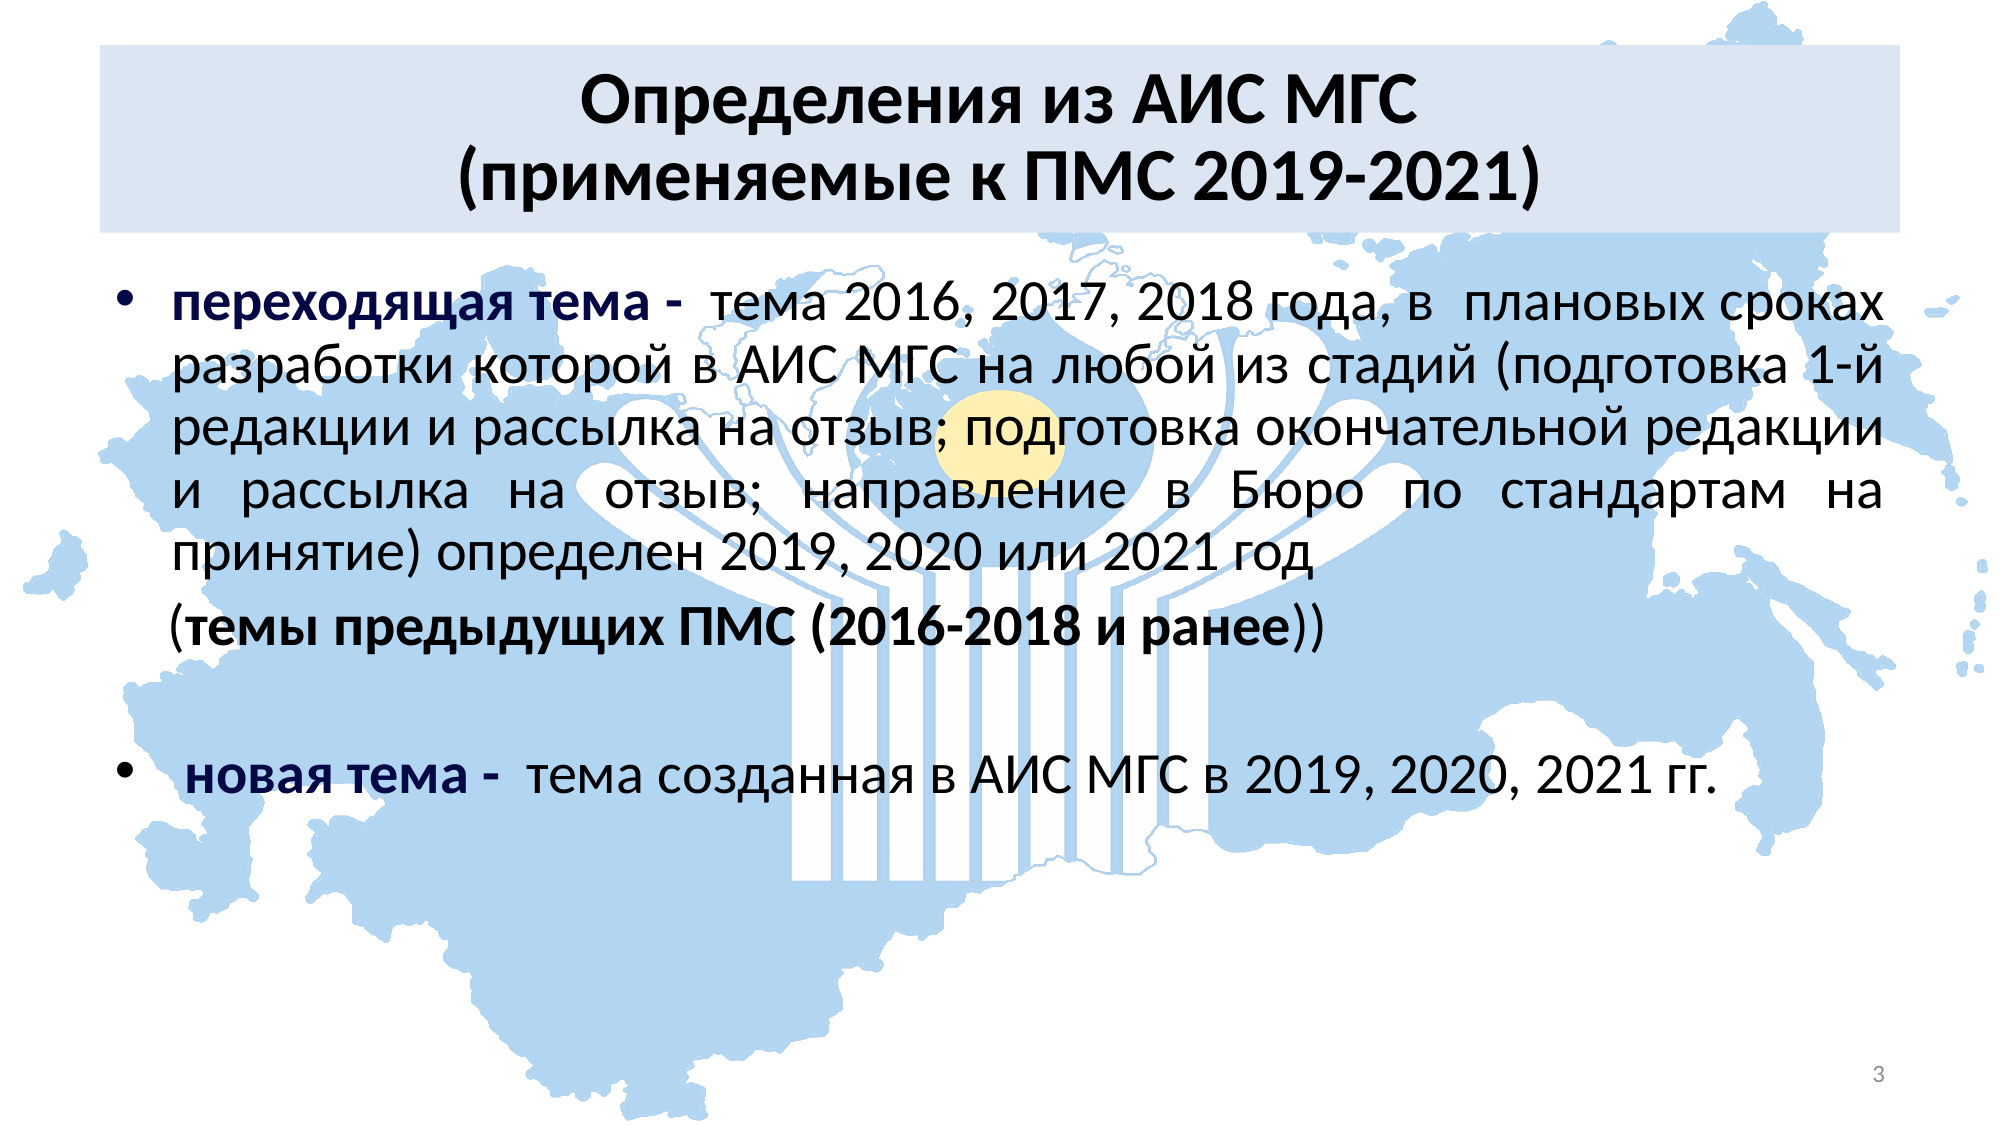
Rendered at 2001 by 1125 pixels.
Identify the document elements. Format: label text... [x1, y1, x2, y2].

title Определения из АИС МГС (применяемые к ПМС 2019-2021) [99, 45, 1900, 233]
slide_number 3 [1433, 1042, 1900, 1103]
list переходящая тема - тема 2016, 2017, 2018 года, в плановых сроках разработки которой в АИС МГС на любой из стадий (подготовка 1-й редакции и рассылка на отзыв; подготовка окончательной редакции и рассылка на отзыв; направление в Бюро по стандартам на принятие) определен 2019, 2020 или 2021 год (темы предыдущих ПМС (2016-2018 и ранее)) новая тема - тема созданная в АИС МГС в 2019, 2020, 2021 гг. [99, 262, 1900, 1005]
